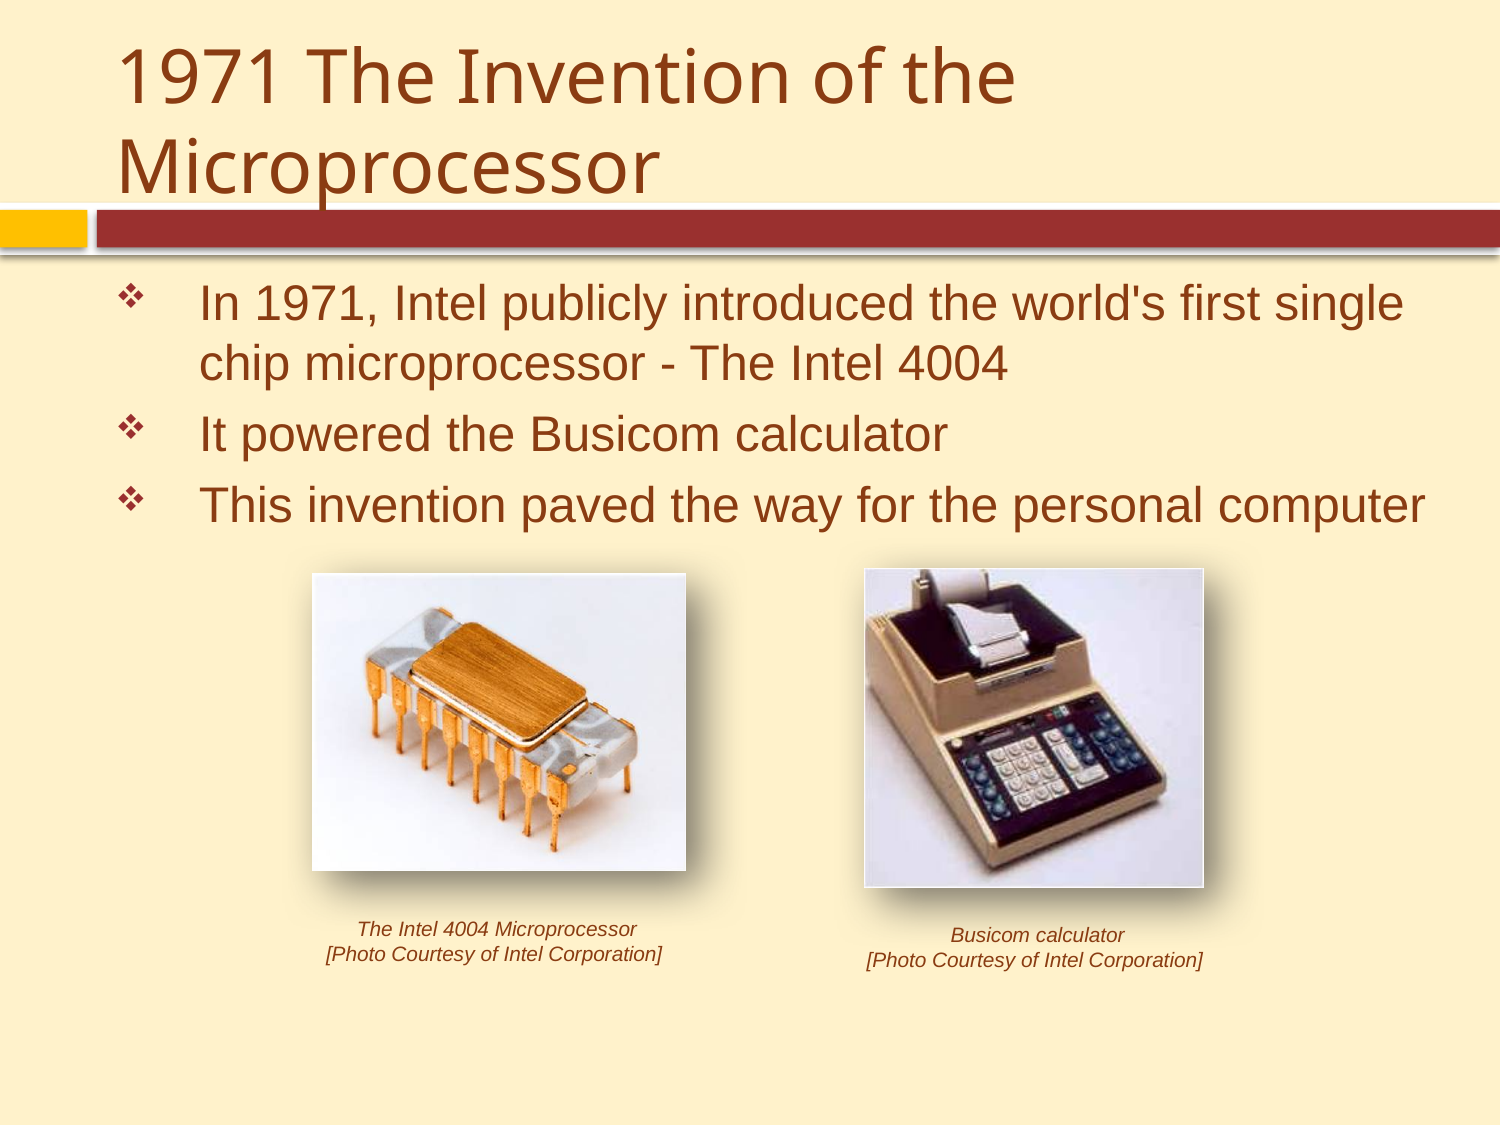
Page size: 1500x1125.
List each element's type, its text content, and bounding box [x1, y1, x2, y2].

picture [863, 568, 1204, 888]
title 1971 The Invention of the Microprocessor [100, 37, 1438, 200]
text_box Busicom calculator [Photo Courtesy of Intel Corporation] [851, 914, 1224, 980]
list In 1971, Intel publicly introduced the world's first single chip microprocessor - The Intel 4004 It powered the Busicom calculator This invention paved the way for the personal computer [100, 262, 1448, 1001]
text_box The Intel 4004 Microprocessor [Photo Courtesy of Intel Corporation] [311, 908, 683, 973]
picture [312, 573, 687, 871]
